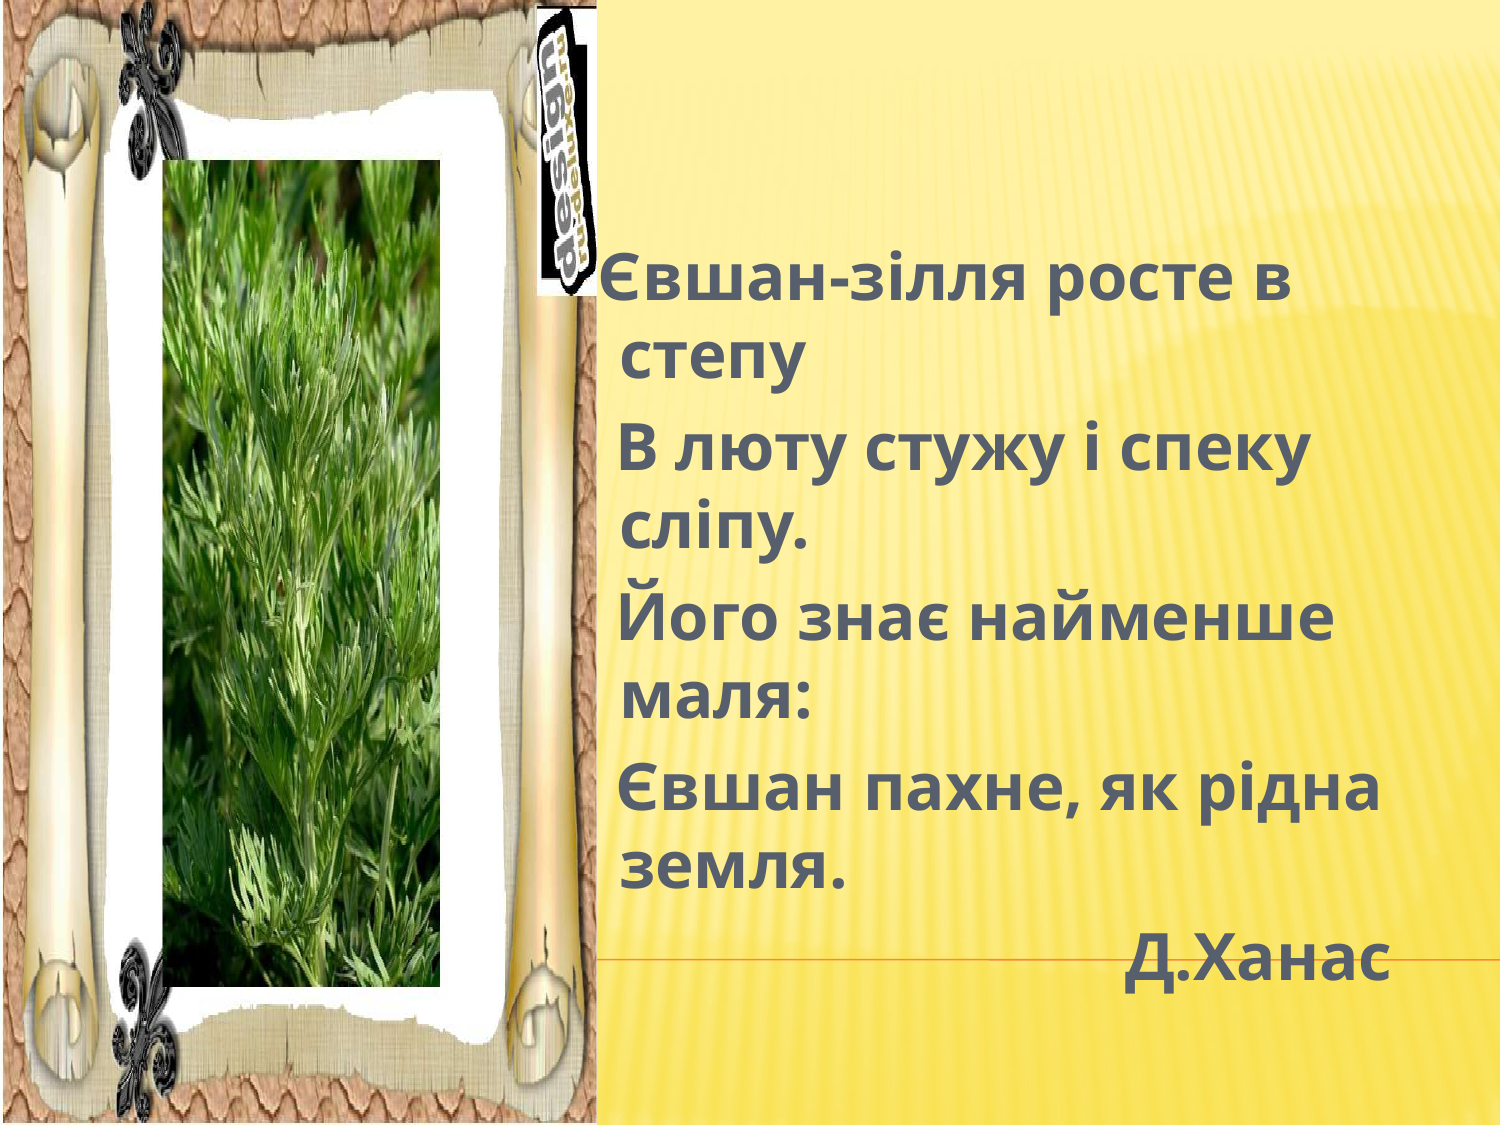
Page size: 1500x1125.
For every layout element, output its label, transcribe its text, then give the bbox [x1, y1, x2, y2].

picture [0, 0, 597, 1125]
list Євшан-зілля росте в степу В люту стужу і спеку сліпу. Його знає найменше маля: Євшан пахне, як рідна земля. Д.Ханас [601, 44, 1500, 1005]
